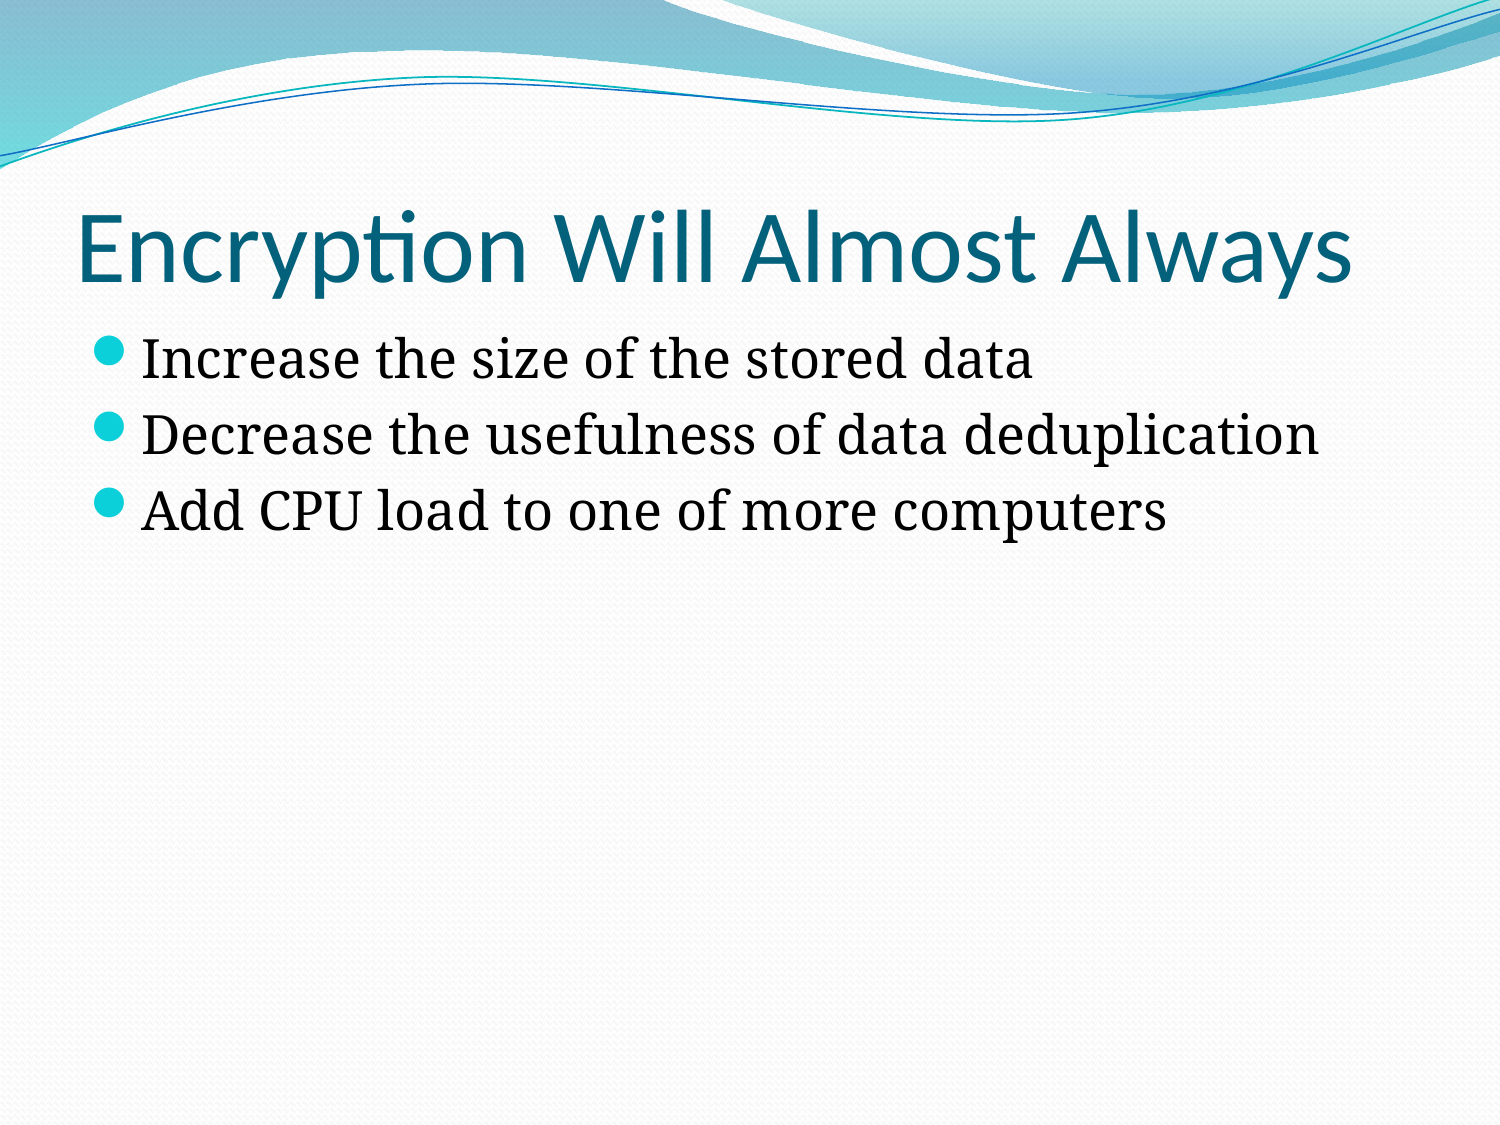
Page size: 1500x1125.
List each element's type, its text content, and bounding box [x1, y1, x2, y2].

list Increase the size of the stored data Decrease the usefulness of data deduplication Add CPU load to one of more computers [75, 317, 1425, 1038]
title Encryption Will Almost Always [75, 115, 1425, 303]
